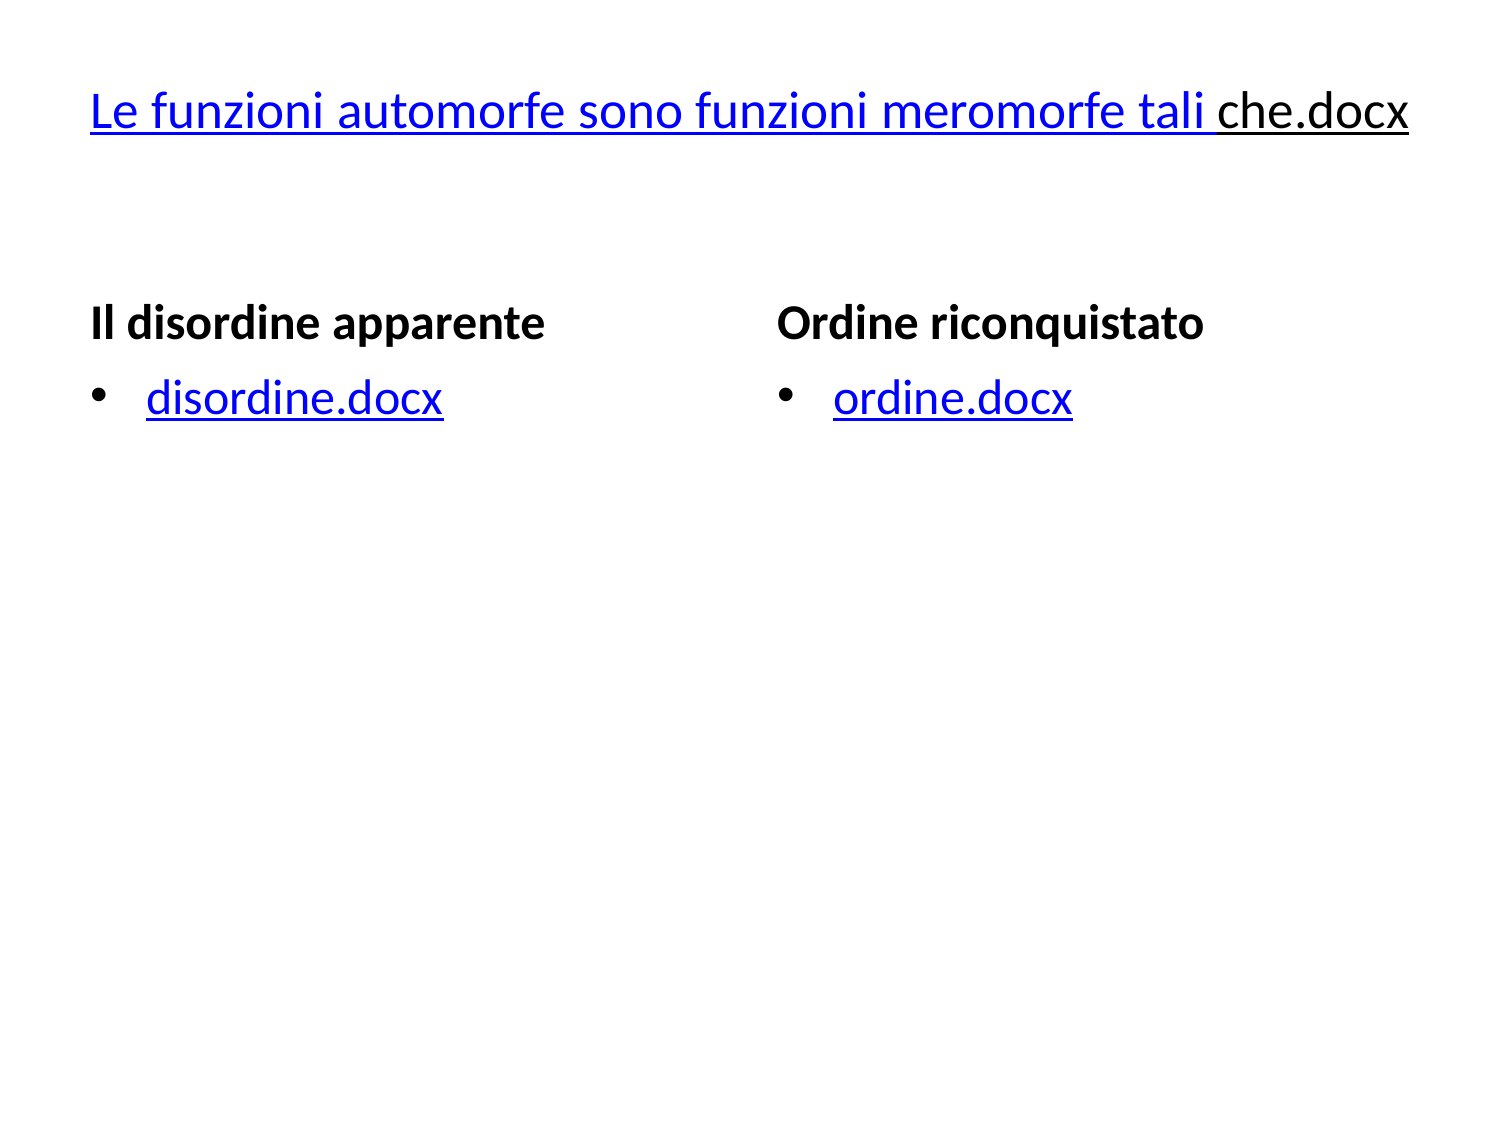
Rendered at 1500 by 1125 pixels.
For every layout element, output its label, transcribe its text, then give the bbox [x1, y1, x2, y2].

list Ordine riconquistato [761, 251, 1425, 356]
list disordine.docx [75, 356, 738, 1005]
list Il disordine apparente [75, 251, 738, 356]
title Le funzioni automorfe sono funzioni meromorfe tali che.docx [75, 45, 1425, 233]
list ordine.docx [761, 356, 1425, 1005]
